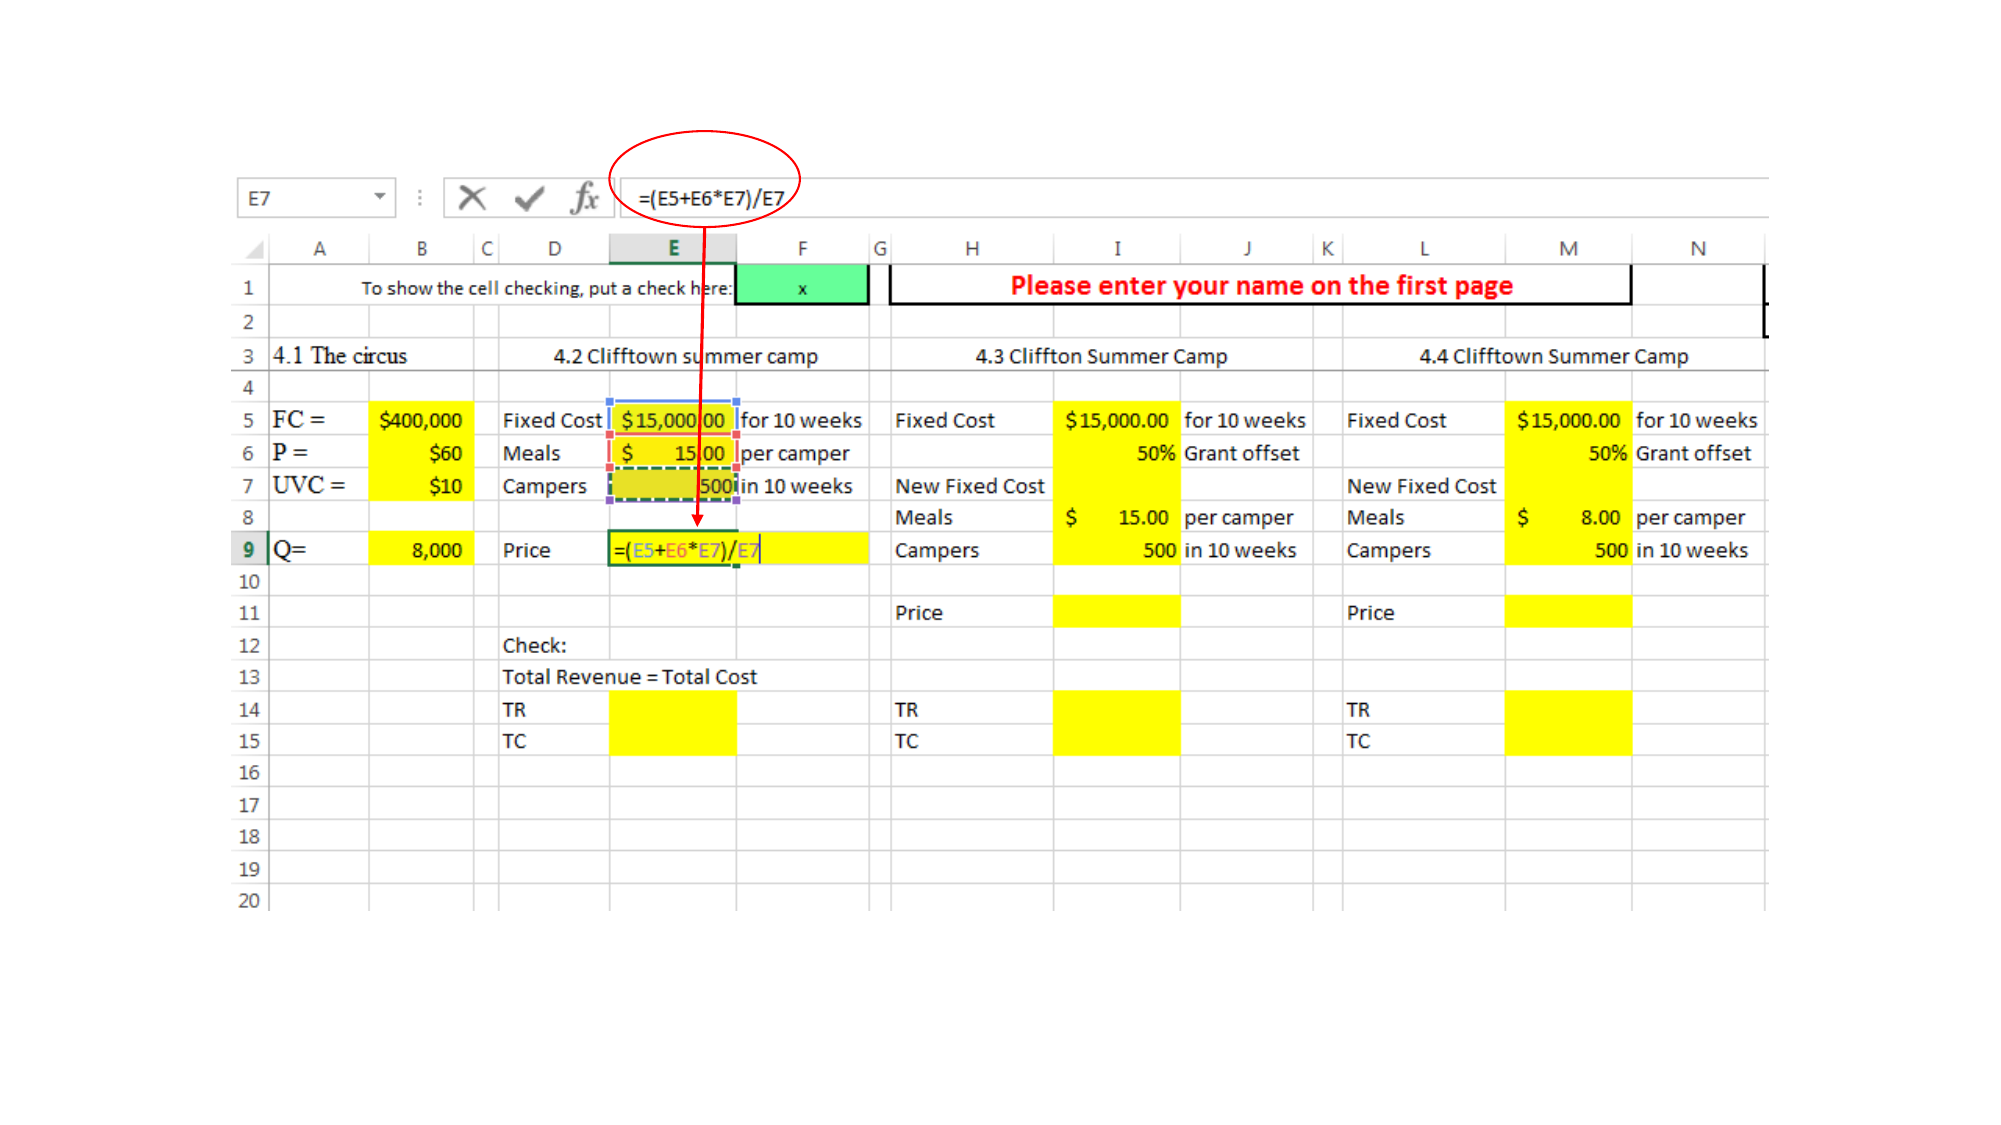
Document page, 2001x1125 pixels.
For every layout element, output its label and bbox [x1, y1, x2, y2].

text_box [697, 226, 705, 527]
list [231, 162, 1769, 911]
text_box [614, 130, 795, 162]
